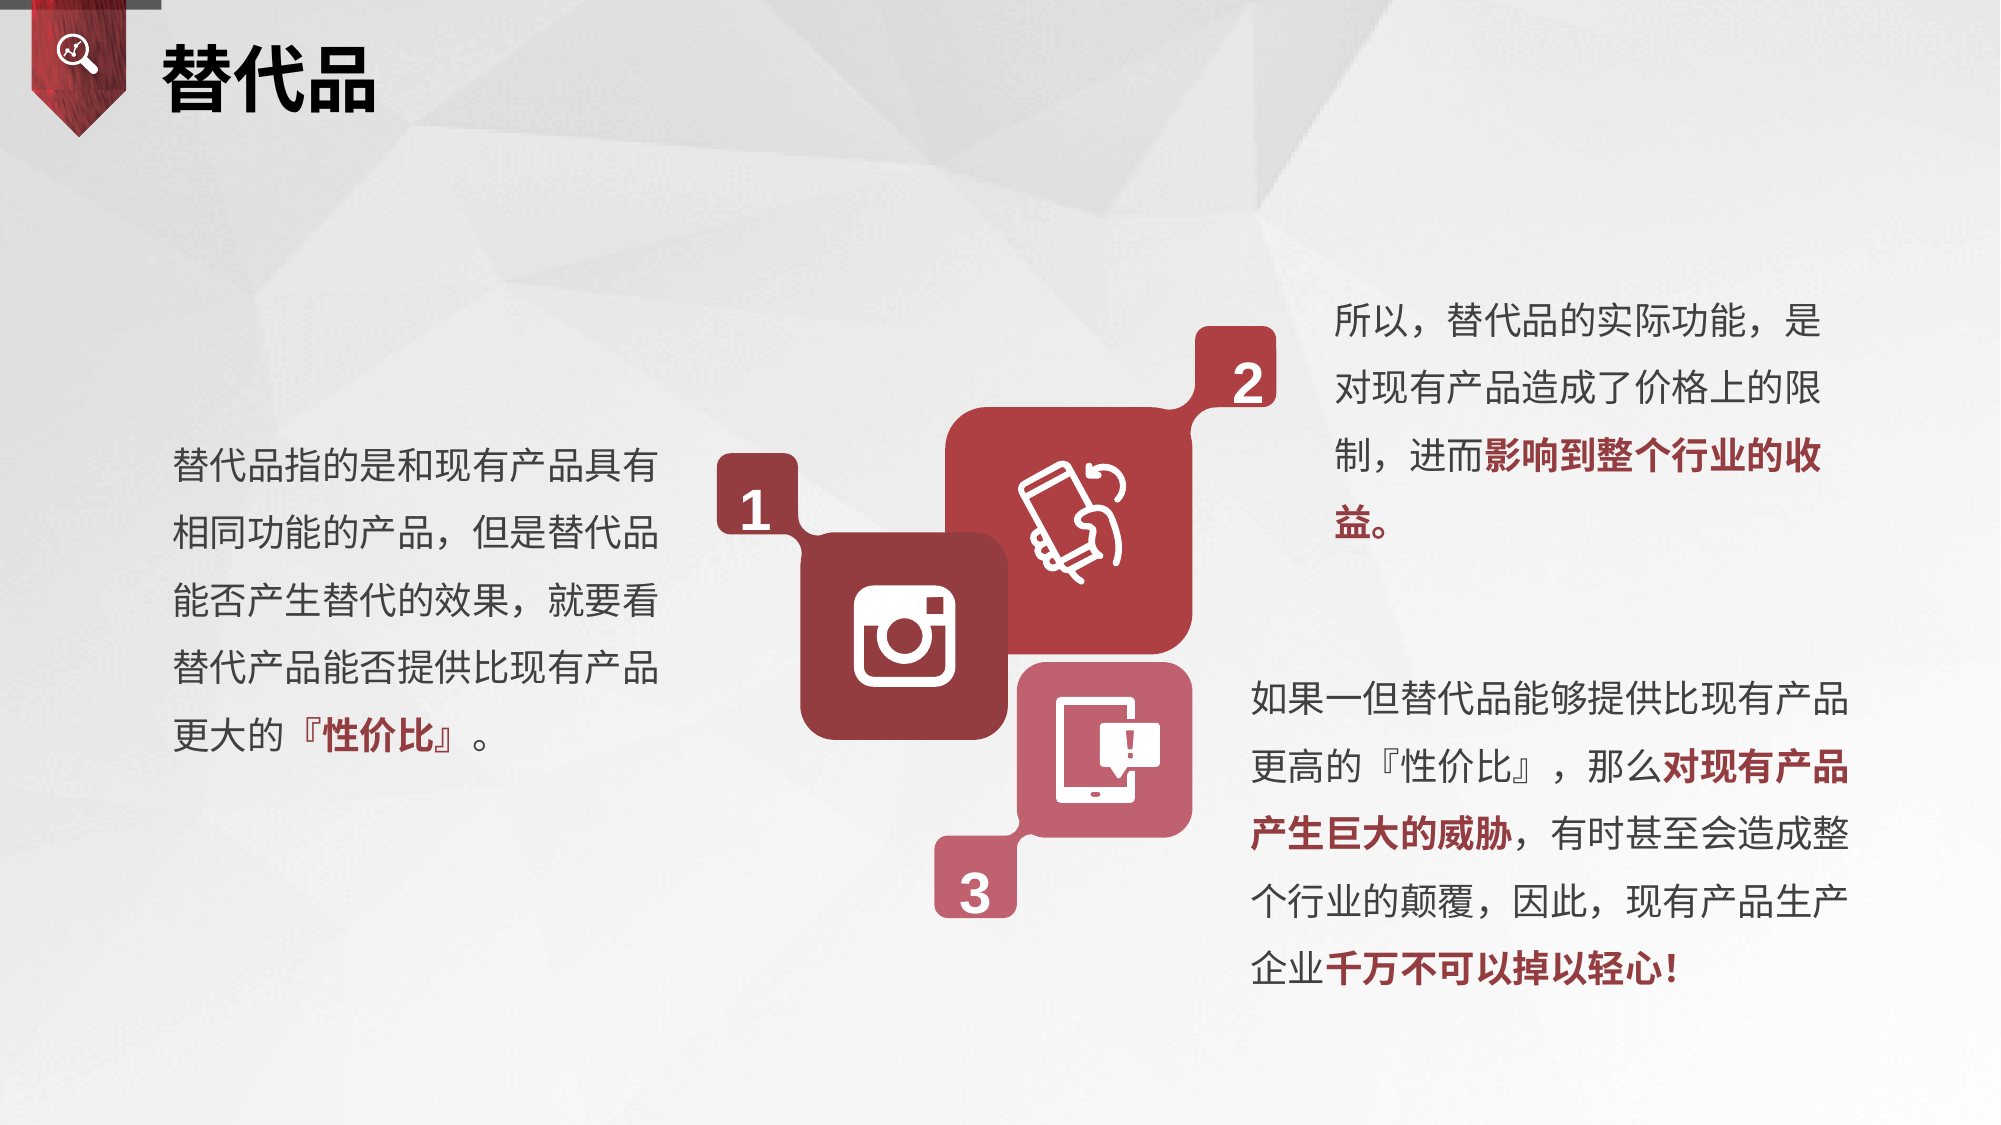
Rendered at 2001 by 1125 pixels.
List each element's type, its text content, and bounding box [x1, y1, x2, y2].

text_box 替代品指的是和现有产品具有相同功能的产品，但是替代品能否产生替代的效果，就要看替代产品能否提供比现有产品更大的『性价比』。 [157, 411, 689, 764]
text_box 替代品 [149, 28, 891, 128]
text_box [716, 326, 1280, 934]
text_box 如果一但替代品能够提供比现有产品更高的『性价比』，那么对现有产品产生巨大的威胁，有时甚至会造成整个行业的颠覆，因此，现有产品生产企业千万不可以掉以轻心！ [1235, 645, 1891, 998]
picture [0, 0, 2001, 1125]
text_box 所以，替代品的实际功能，是对现有产品造成了价格上的限制，进而影响到整个行业的收益。 [1319, 267, 1851, 552]
